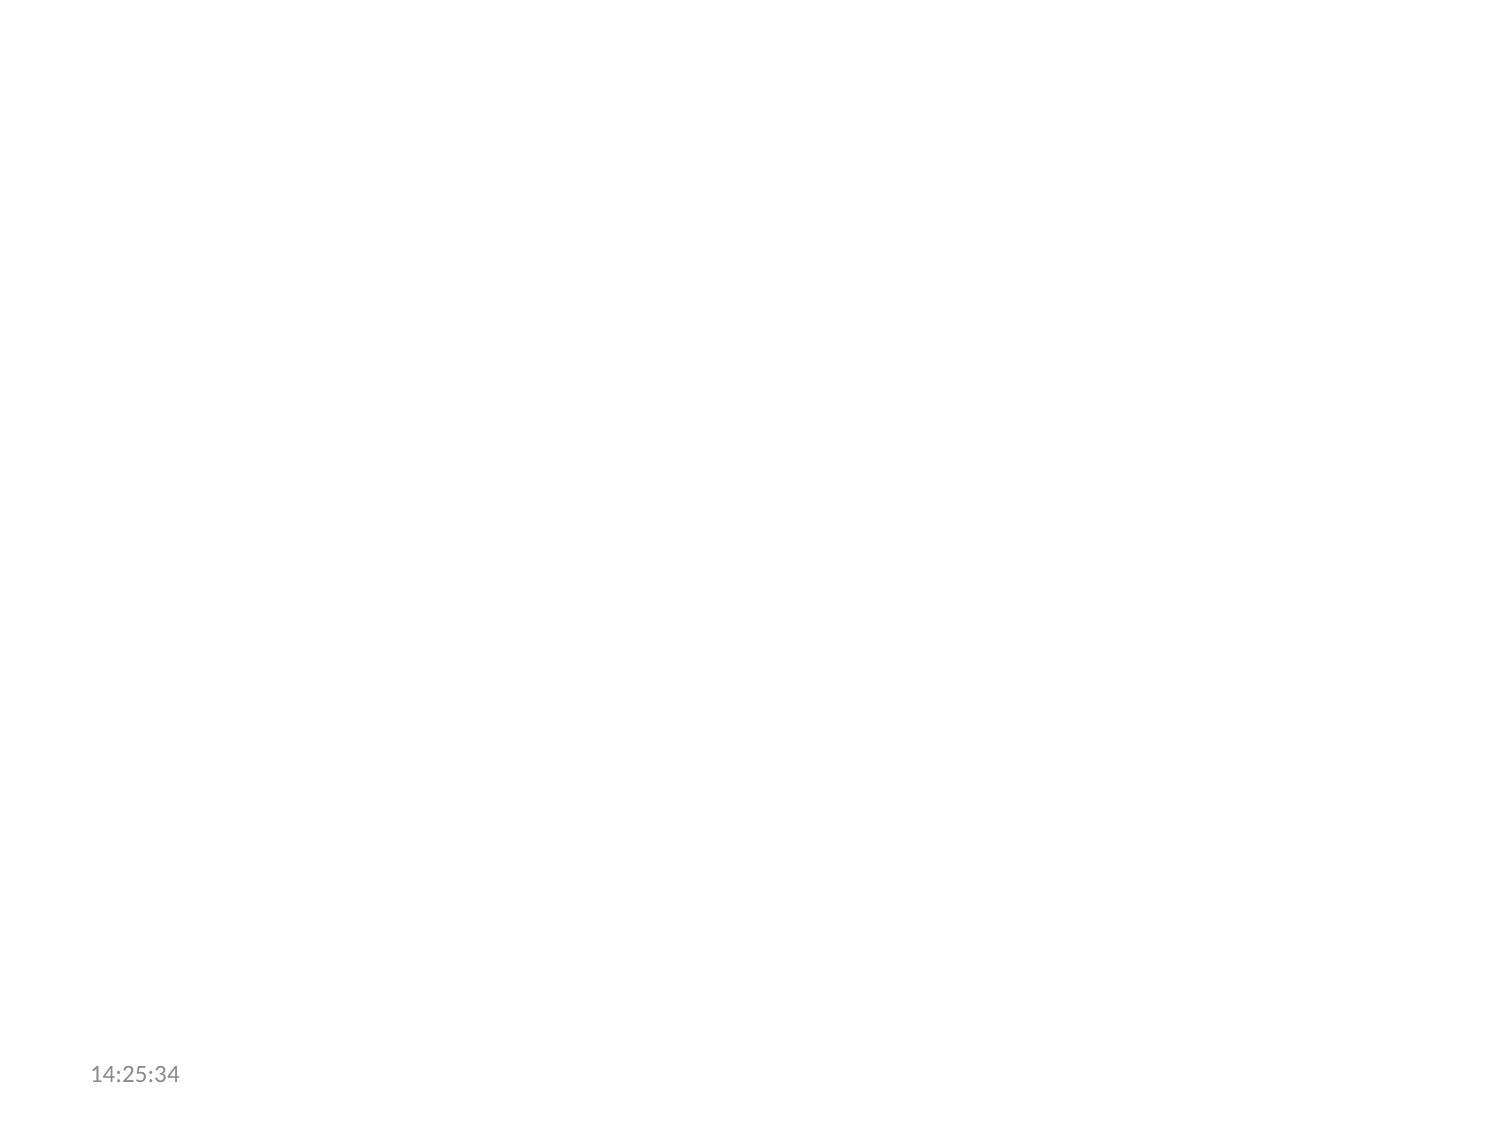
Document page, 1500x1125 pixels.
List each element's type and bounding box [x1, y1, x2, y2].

slide_number [75, 1042, 425, 1103]
